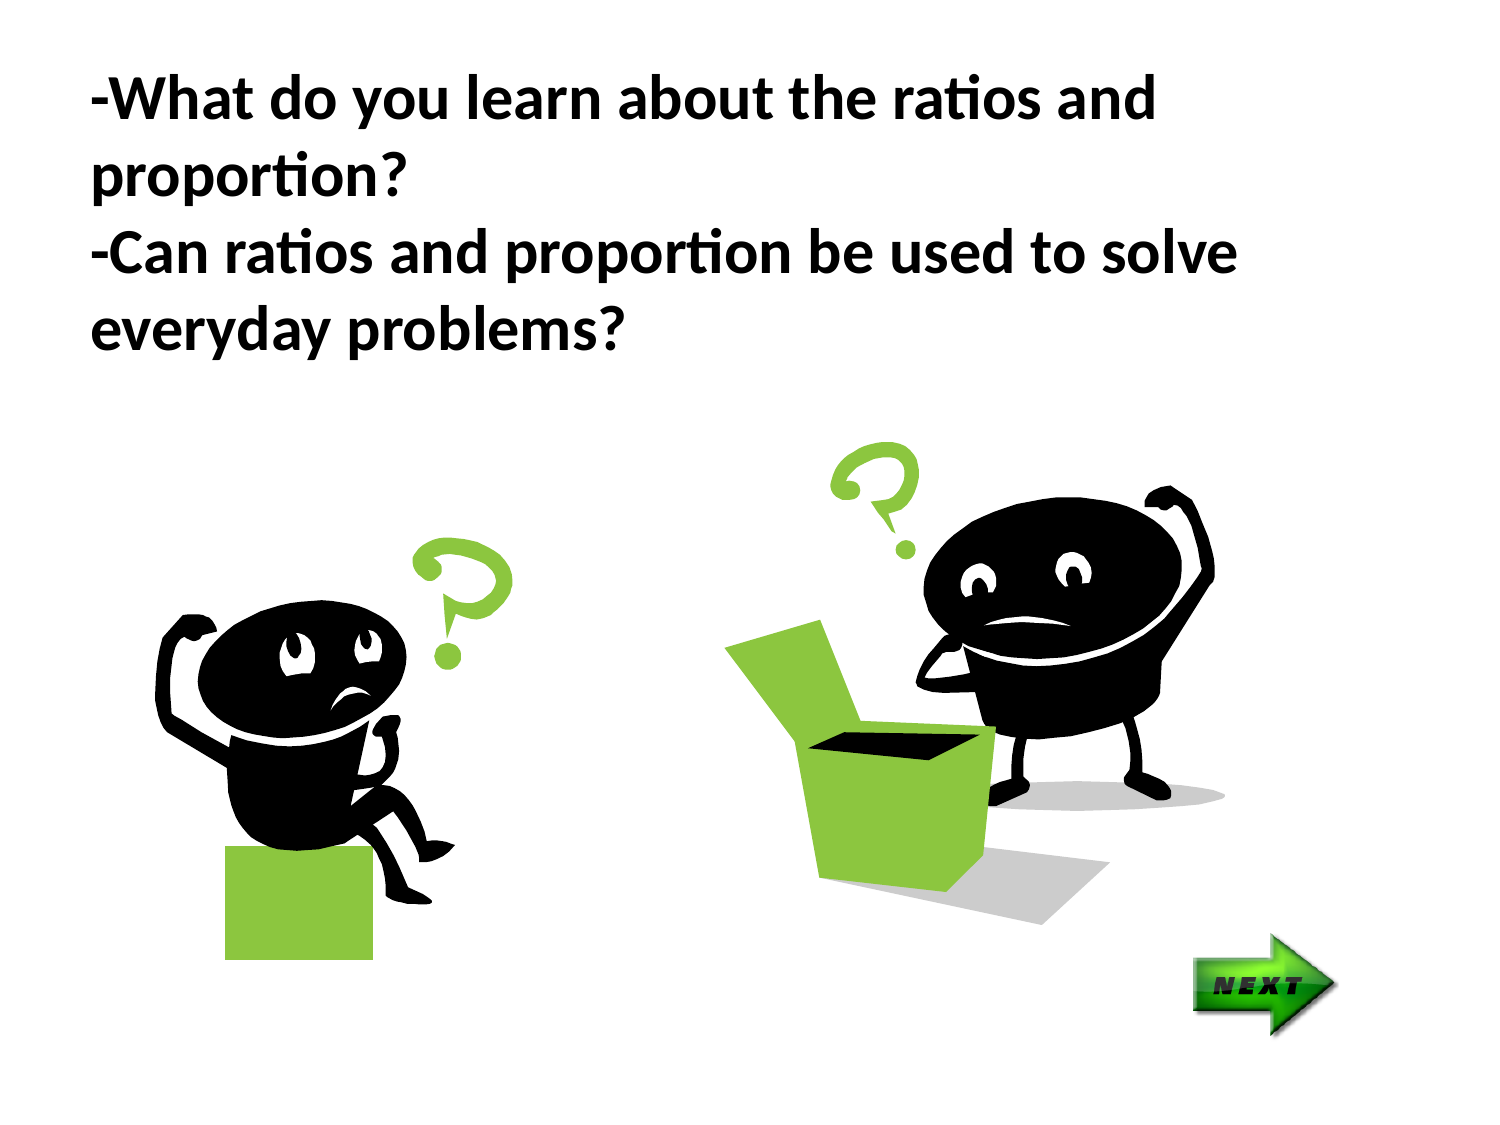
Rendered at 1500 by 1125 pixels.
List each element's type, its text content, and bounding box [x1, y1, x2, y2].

title -What do you learn about the ratios and proportion? -Can ratios and proportion be used to solve everyday problems? [75, 45, 1425, 450]
picture [154, 537, 513, 960]
picture [724, 441, 1340, 1065]
